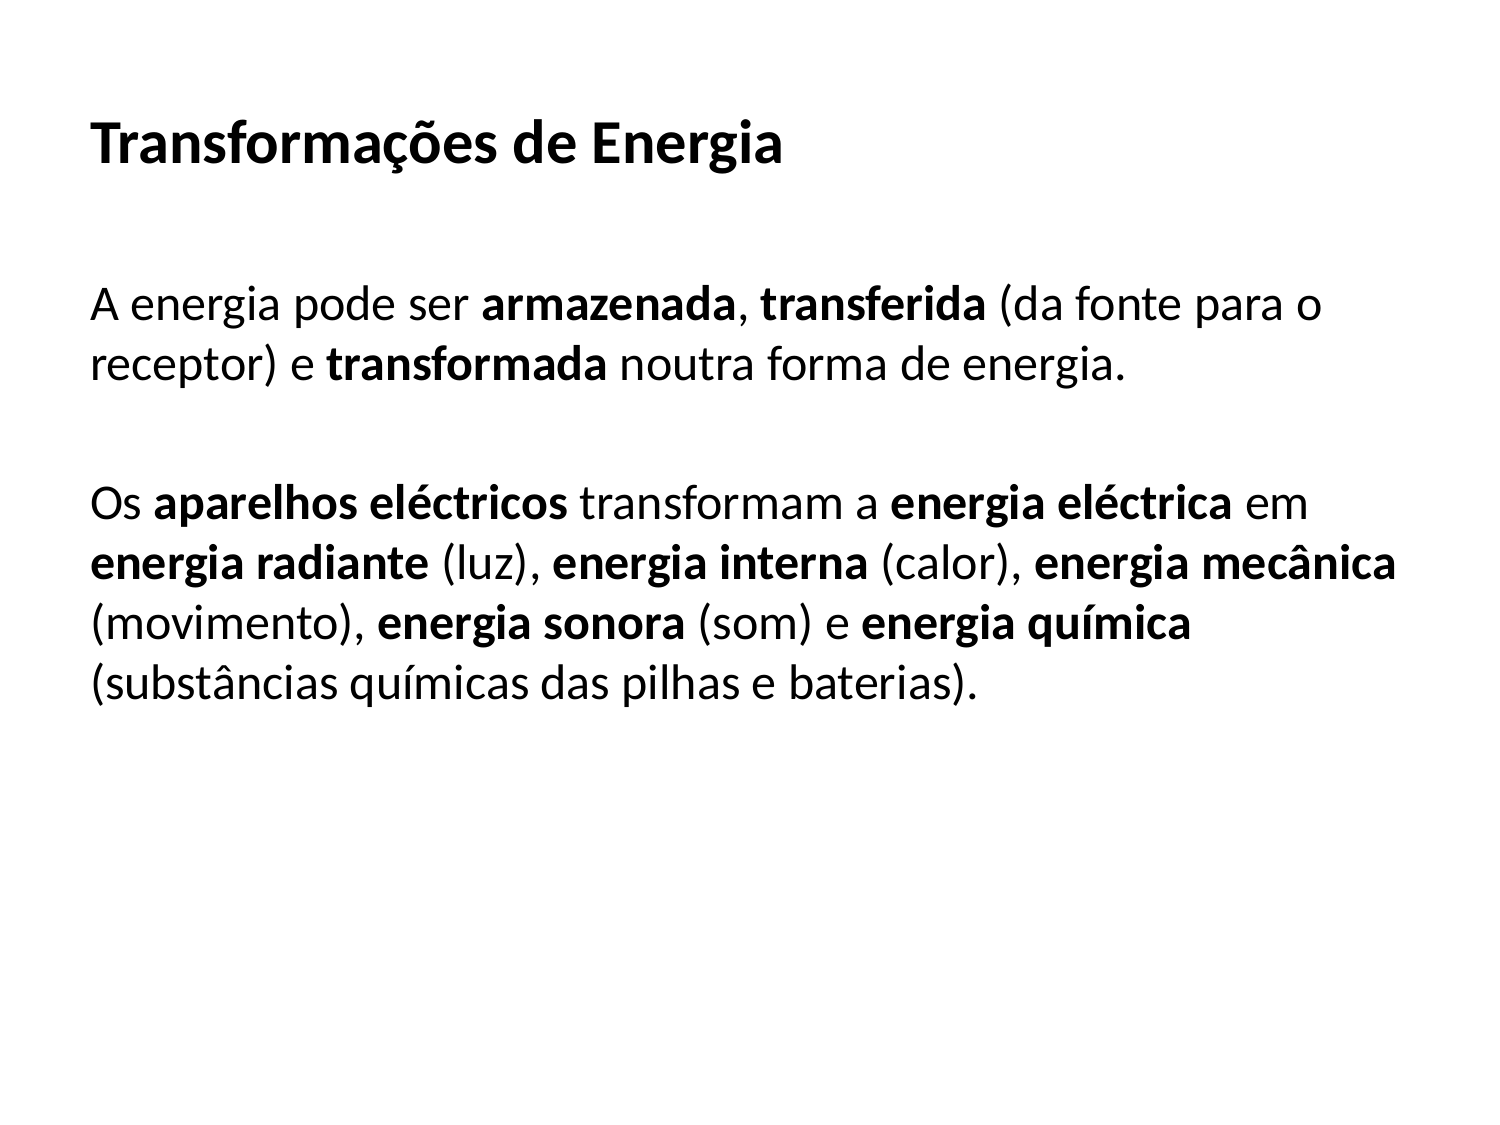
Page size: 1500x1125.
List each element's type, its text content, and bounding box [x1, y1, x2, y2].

title Transformações de Energia [75, 45, 1459, 233]
list A energia pode ser armazenada, transferida (da fonte para o receptor) e transformada noutra forma de energia. Os aparelhos eléctricos transformam a energia eléctrica em energia radiante (luz), energia interna (calor), energia mecânica (movimento), energia sonora (som) e energia química (substâncias químicas das pilhas e baterias). [75, 262, 1425, 1005]
